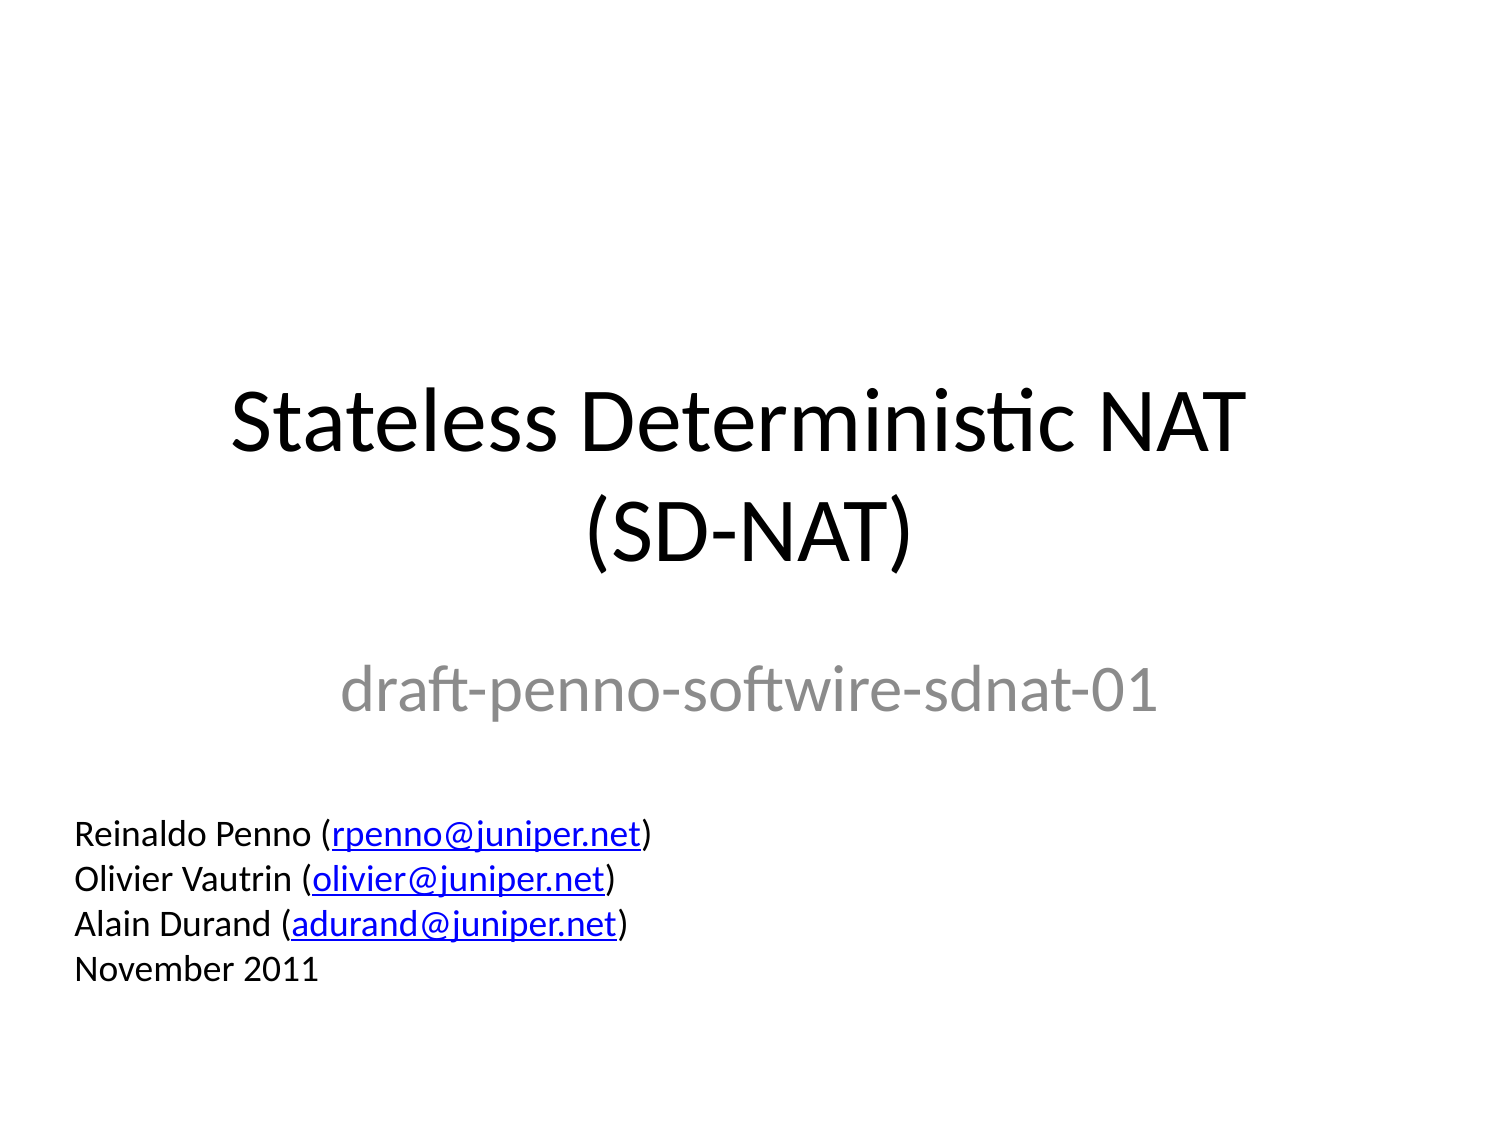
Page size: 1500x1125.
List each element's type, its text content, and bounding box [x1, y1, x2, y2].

subtitle draft-penno-softwire-sdnat-01 [225, 637, 1275, 779]
text_box Reinaldo Penno (rpenno@juniper.net) Olivier Vautrin (olivier@juniper.net) Alain Durand (adurand@juniper.net) November 2011 [59, 801, 740, 996]
title Stateless Deterministic NAT (SD-NAT) [112, 349, 1388, 591]
